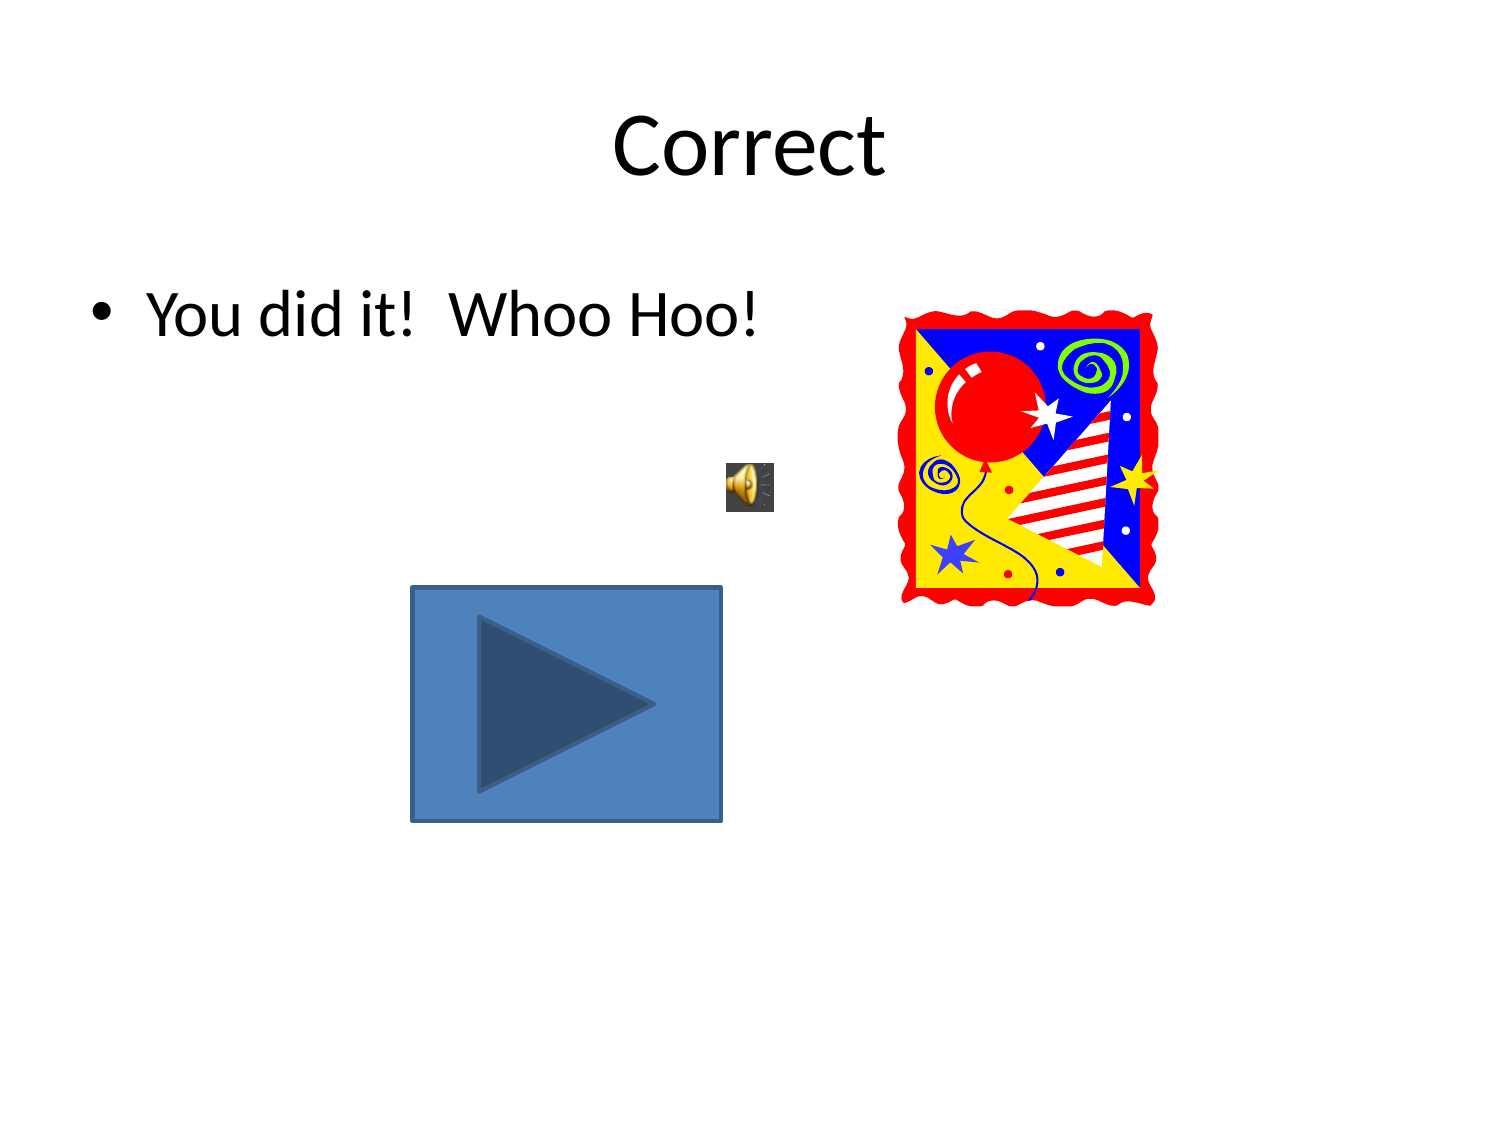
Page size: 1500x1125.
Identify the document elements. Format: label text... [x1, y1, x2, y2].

list You did it! Whoo Hoo! [75, 262, 1425, 1005]
picture [724, 462, 776, 513]
picture [895, 309, 1160, 607]
title Correct [75, 45, 1425, 233]
text_box [410, 585, 723, 823]
